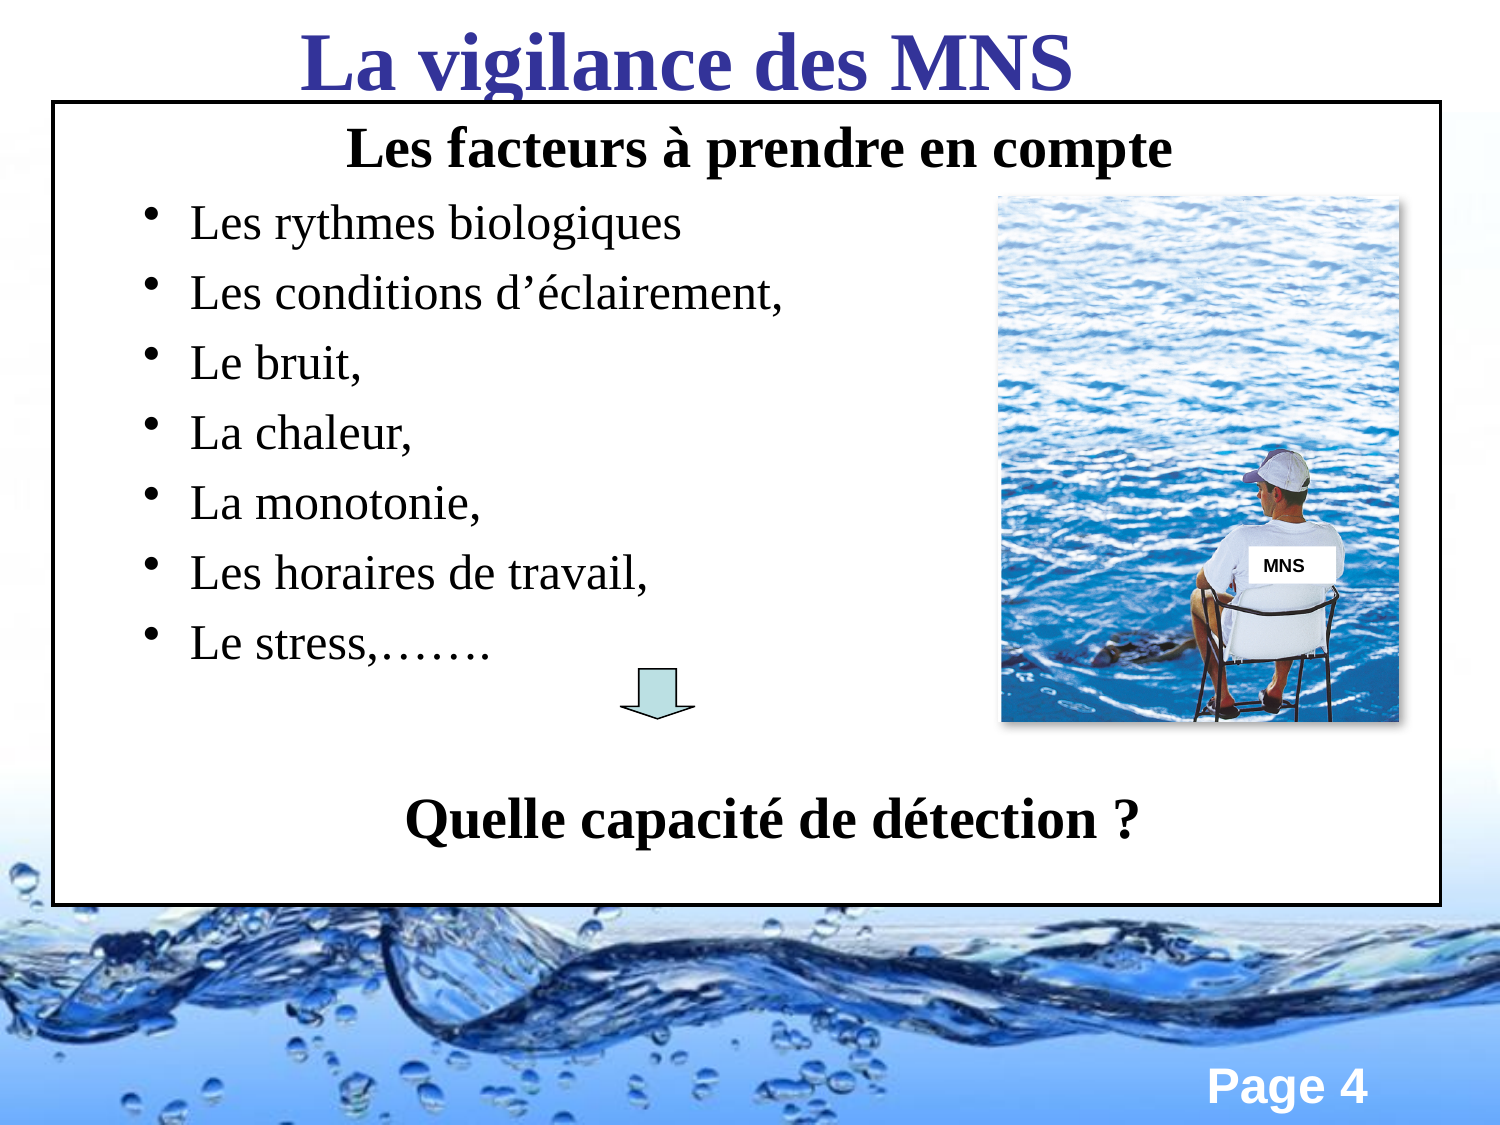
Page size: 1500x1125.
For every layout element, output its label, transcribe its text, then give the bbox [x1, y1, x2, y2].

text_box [997, 195, 1399, 722]
list Les facteurs à prendre en compte Les rythmes biologiques Les conditions d’éclairement, Le bruit, La chaleur, La monotonie, Les horaires de travail, Le stress,……. Quelle capacité de détection ? [53, 101, 1441, 906]
text_box [620, 668, 696, 719]
title La vigilance des MNS [0, 0, 1500, 113]
picture [0, 113, 1500, 1125]
